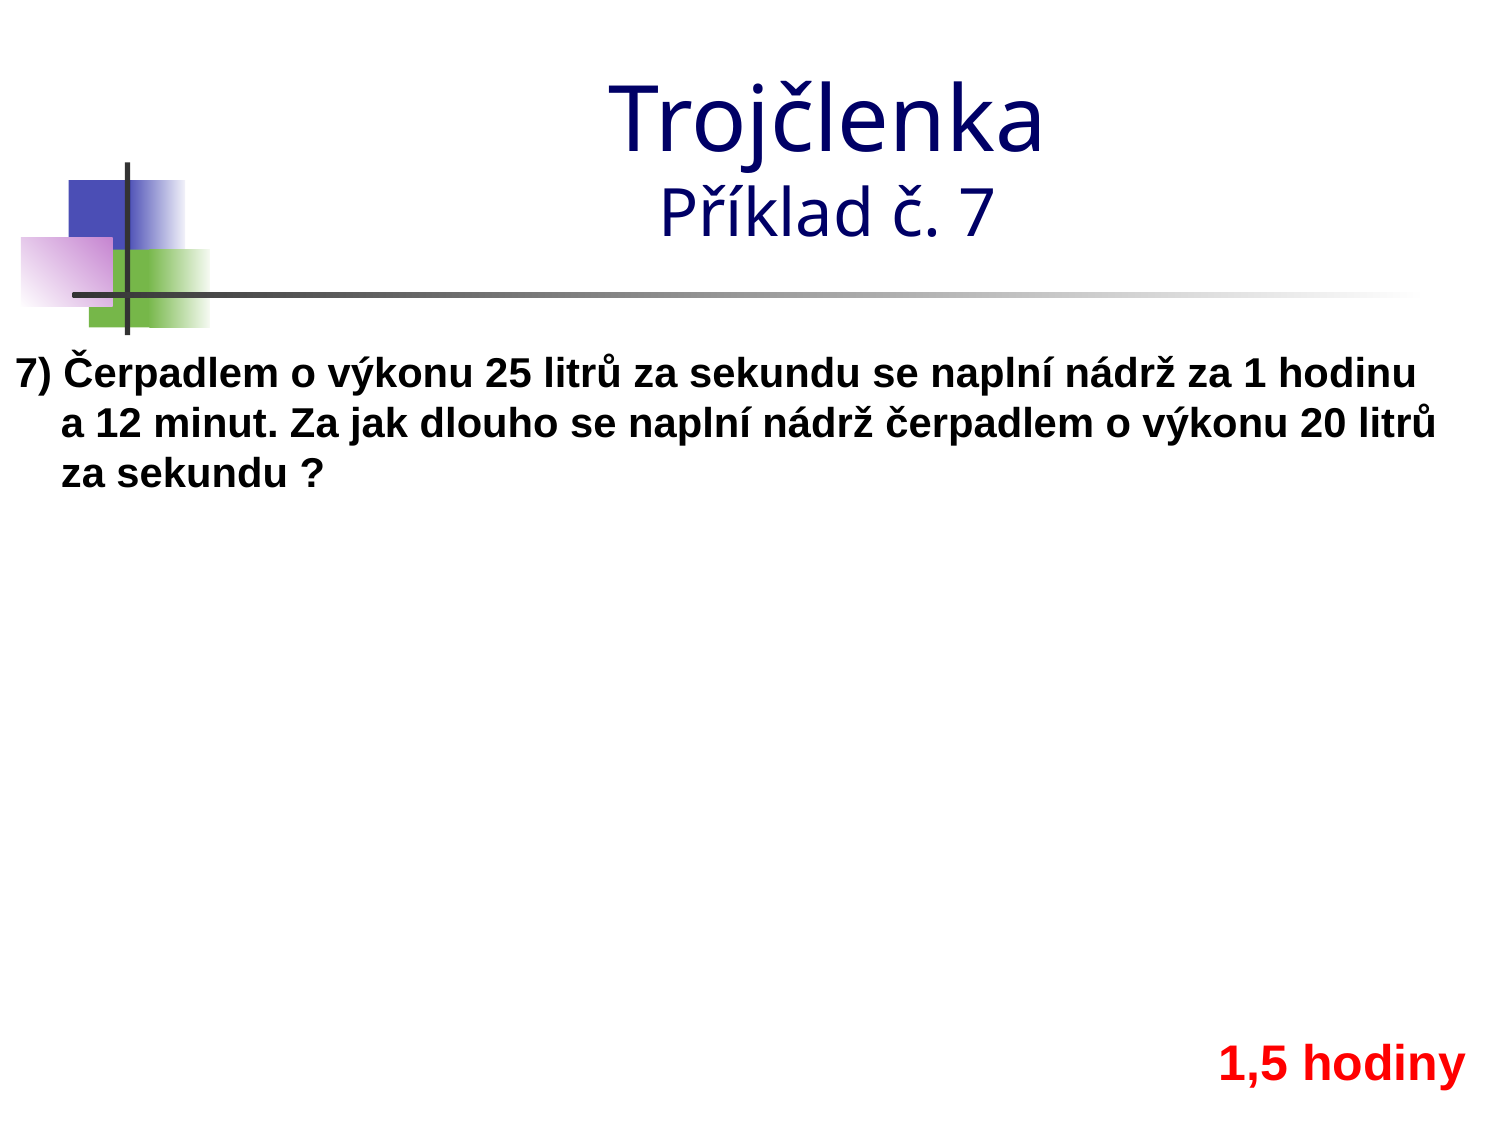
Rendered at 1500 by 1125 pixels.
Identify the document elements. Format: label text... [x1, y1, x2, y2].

text_box 1,5 hodiny [1204, 1023, 1481, 1098]
title Trojčlenka Příklad č. 7 [188, 34, 1468, 276]
text_box 7) Čerpadlem o výkonu 25 litrů za sekundu se naplní nádrž za 1 hodinu a 12 minut. Za jak dlouho se naplní nádrž čerpadlem o výkonu 20 litrů za sekundu ? [0, 338, 1500, 503]
